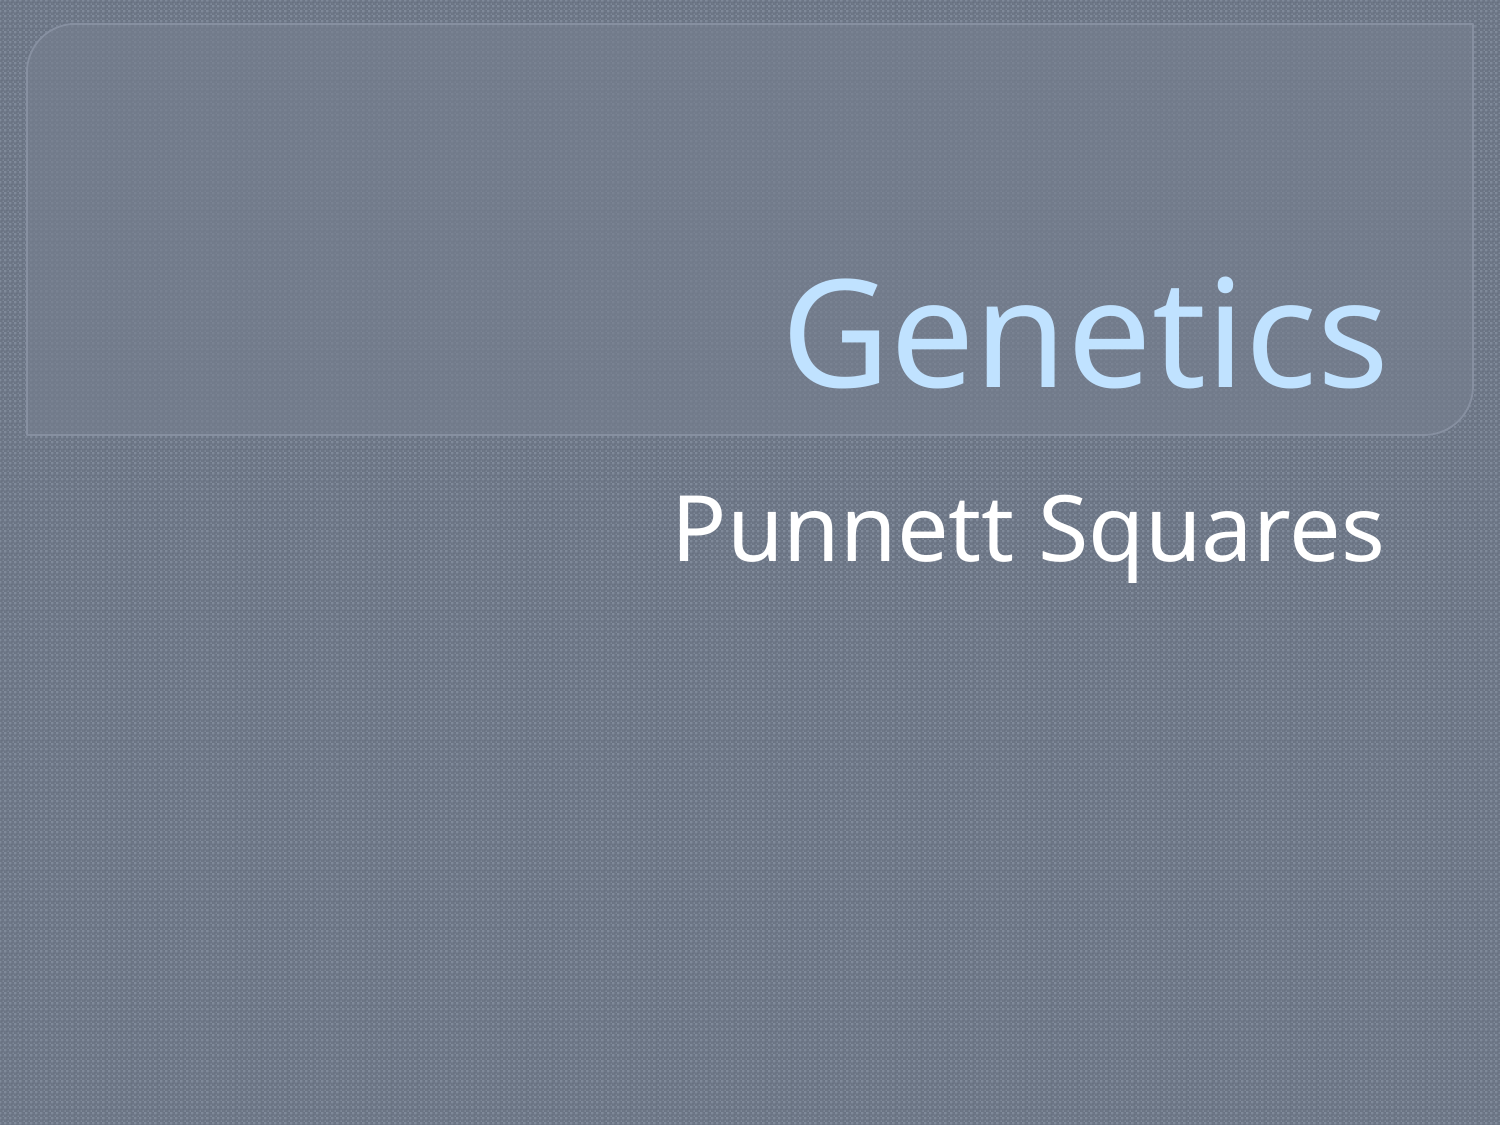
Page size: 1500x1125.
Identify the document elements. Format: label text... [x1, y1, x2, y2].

subtitle Punnett Squares [350, 462, 1427, 750]
title Genetics [76, 62, 1427, 425]
